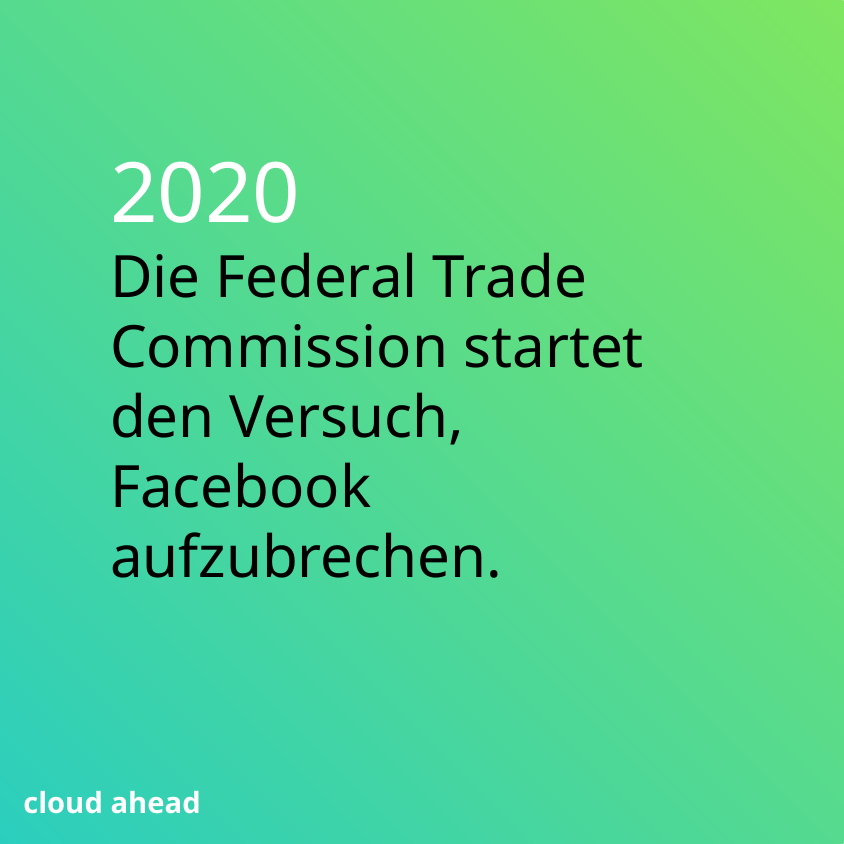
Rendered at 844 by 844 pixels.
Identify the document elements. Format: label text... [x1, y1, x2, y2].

text_box 2020 Die Federal Trade Commission startet den Versuch, Facebook aufzubrechen. [95, 131, 713, 667]
